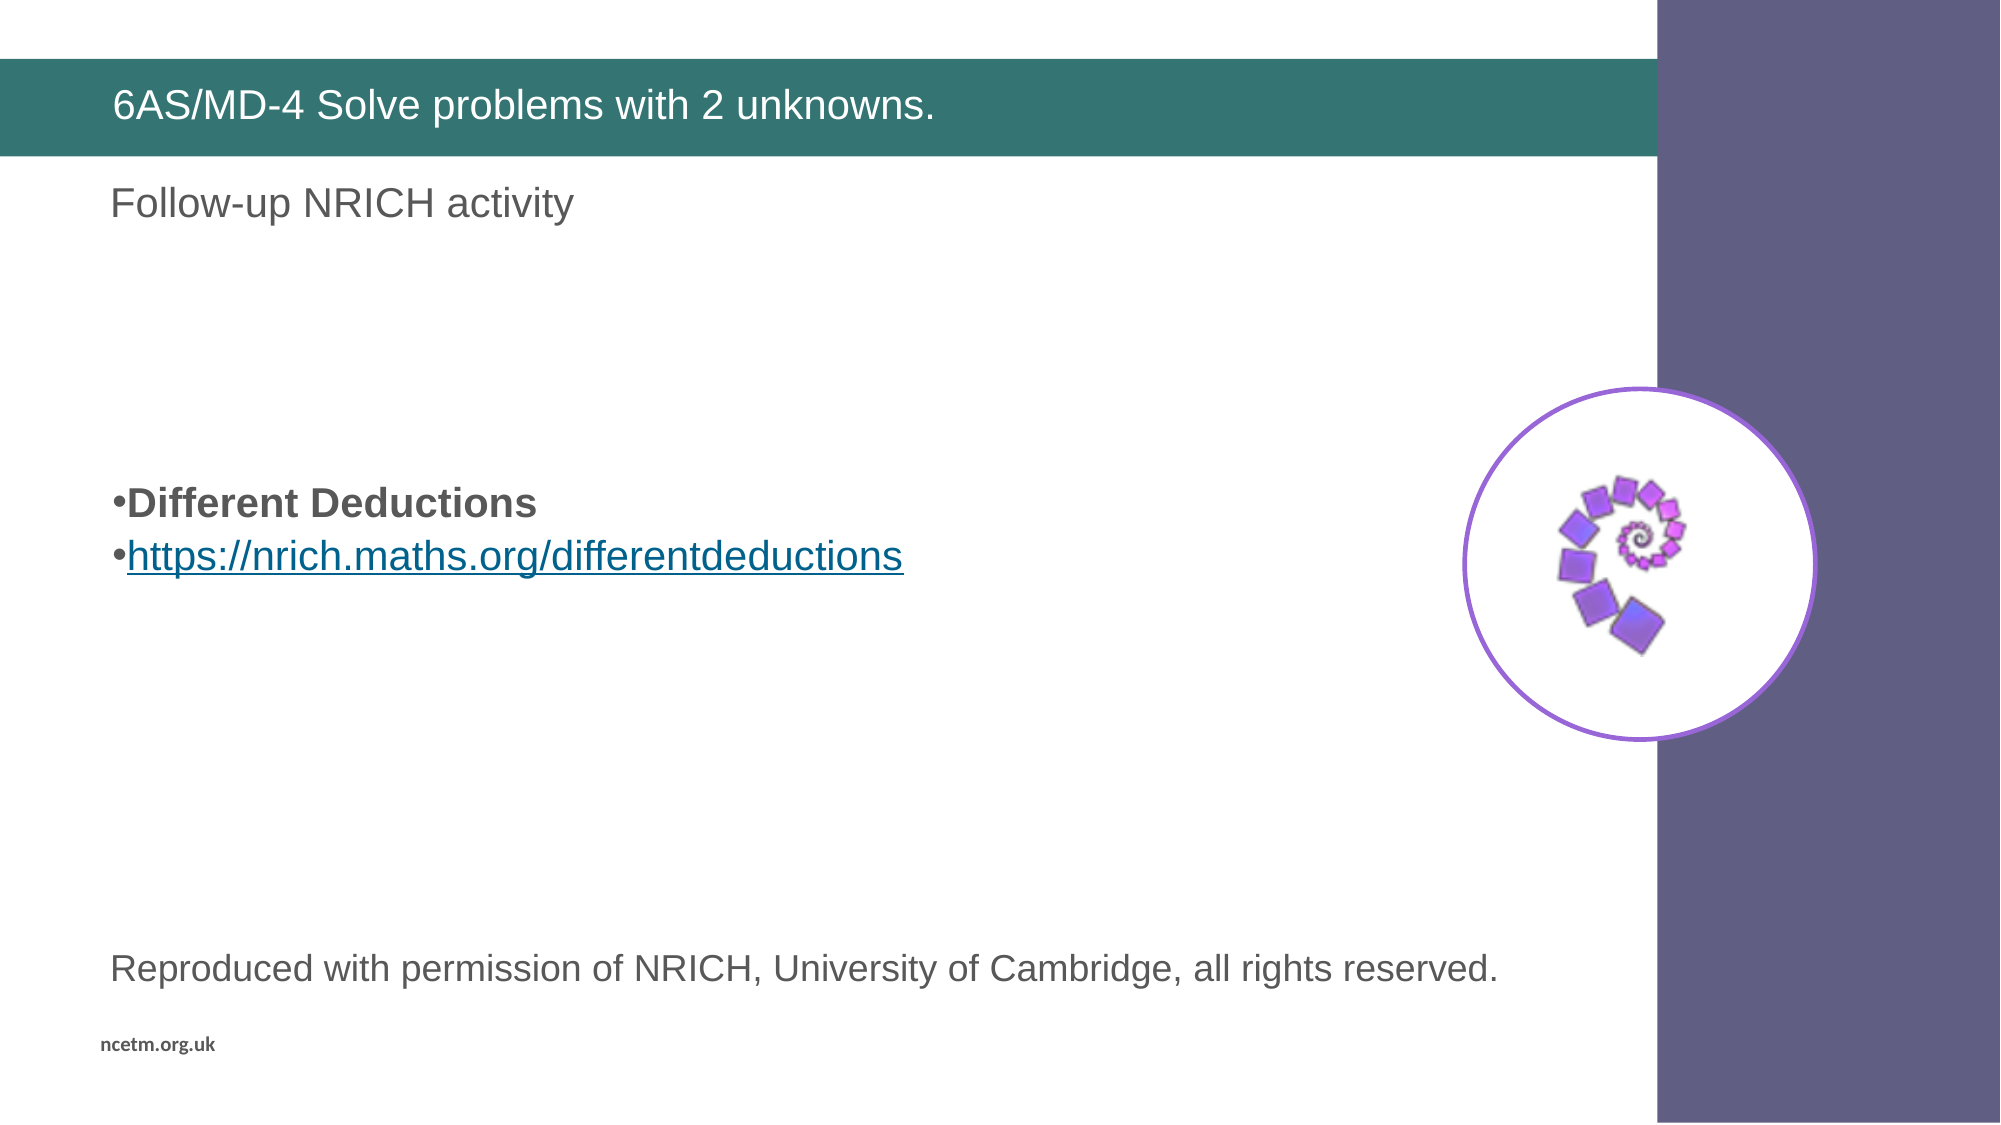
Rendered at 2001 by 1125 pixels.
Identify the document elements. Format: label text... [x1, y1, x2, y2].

title 6AS/MD-4 Solve problems with 2 unknowns. [97, 76, 1945, 147]
list Different Deductions https://nrich.maths.org/differentdeductions [97, 255, 1394, 772]
picture [1556, 468, 1720, 657]
